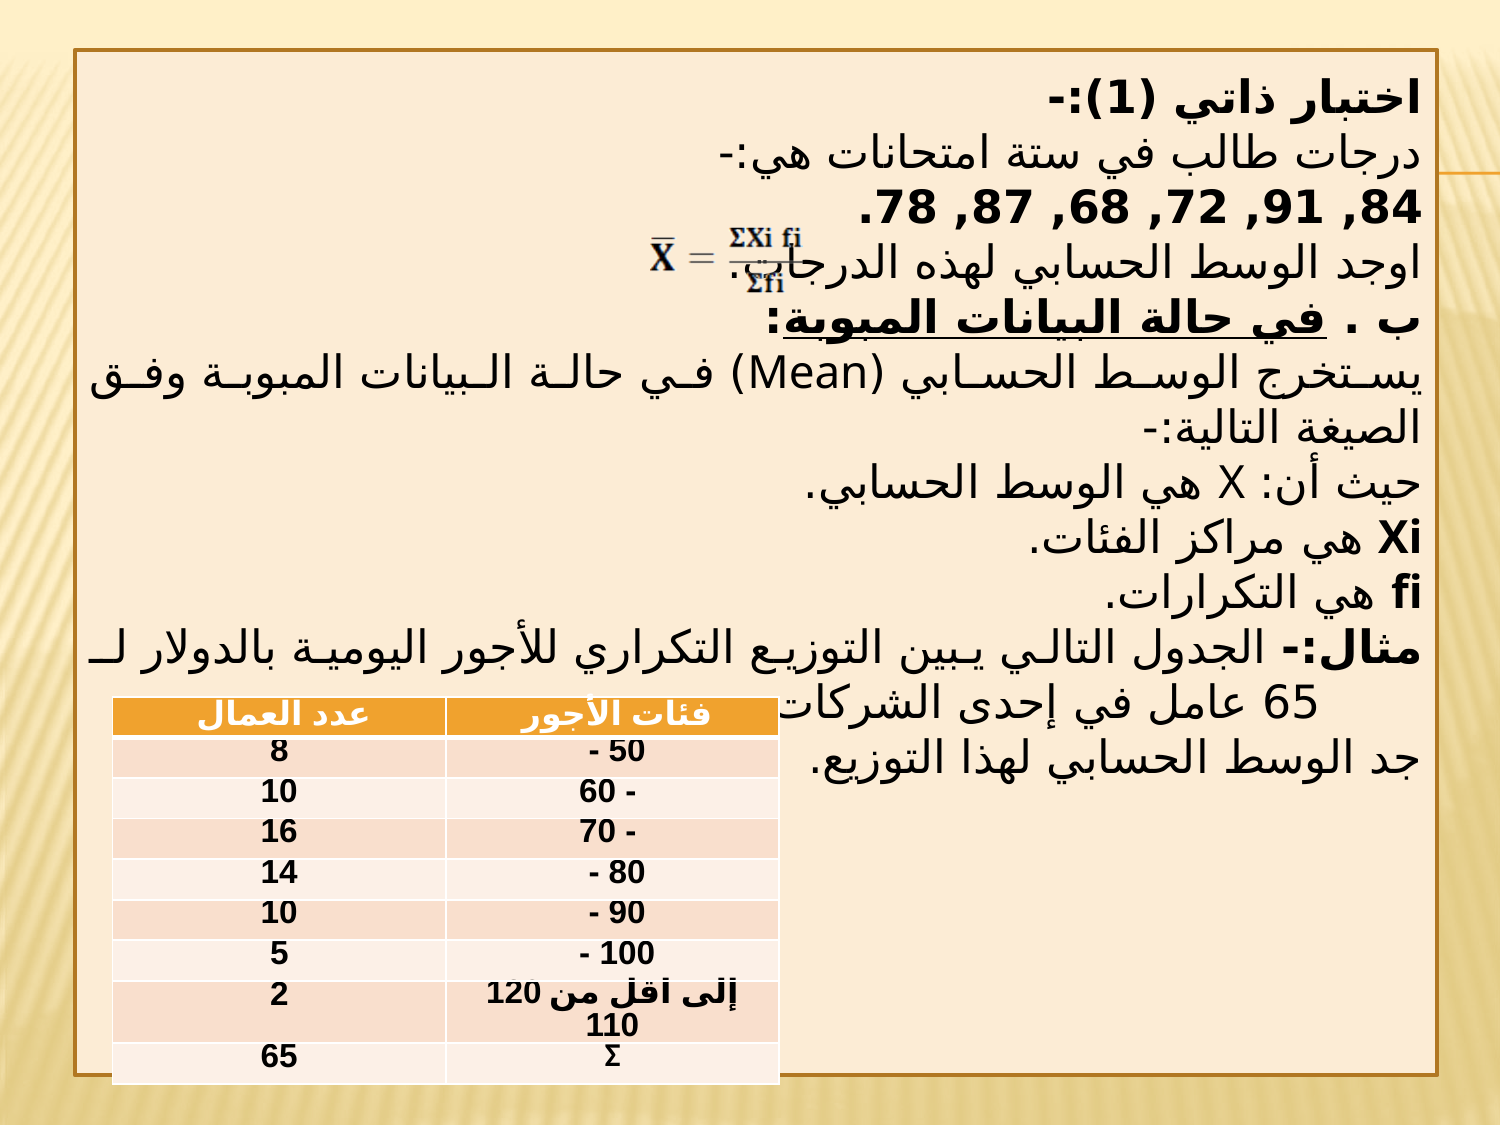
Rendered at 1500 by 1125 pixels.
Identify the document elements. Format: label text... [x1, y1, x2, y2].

table_cell Σ [447, 1044, 778, 1083]
table_header فئات الأجور [447, 698, 778, 735]
table_cell 60 - [447, 779, 778, 818]
picture [649, 224, 803, 301]
text_box اختبار ذاتي (1):- درجات طالب في ستة امتحانات هي:- 84, 91, 72, 68, 87, 78. اوجد الوسط الحسابي لهذه الدرجات. ب . في حالة البيانات المبوبة: يستخرج الوسط الحسابي (Mean) في حالة البيانات المبوبة وفق الصيغة التالية:- حيث أن: X هي الوسط الحسابي. Xi هي مراكز الفئات. fi هي التكرارات. مثال:- الجدول التالي يبين التوزيع التكراري للأجور اليومية بالدولار لـ 65 عامل في إحدى الشركات. جد الوسط الحسابي لهذا التوزيع. [73, 48, 1439, 1077]
table_cell 65 [113, 1044, 445, 1083]
table_cell 70 - [447, 819, 778, 858]
table_cell 80 - [447, 860, 778, 899]
table_cell 5 [113, 941, 445, 980]
table_cell 2 [113, 982, 445, 1042]
table_cell 100 - [447, 941, 778, 980]
table_cell 90 - [447, 901, 778, 939]
table_cell 8 [113, 740, 445, 777]
table_cell 16 [113, 819, 445, 858]
table_cell 10 [113, 901, 445, 939]
table_cell 120 إلى اقل من 110 [447, 982, 778, 1042]
table_cell 10 [113, 779, 445, 818]
table_header عدد العمال [113, 698, 445, 735]
table_cell 14 [113, 860, 445, 899]
table_cell 50 - [447, 740, 778, 777]
